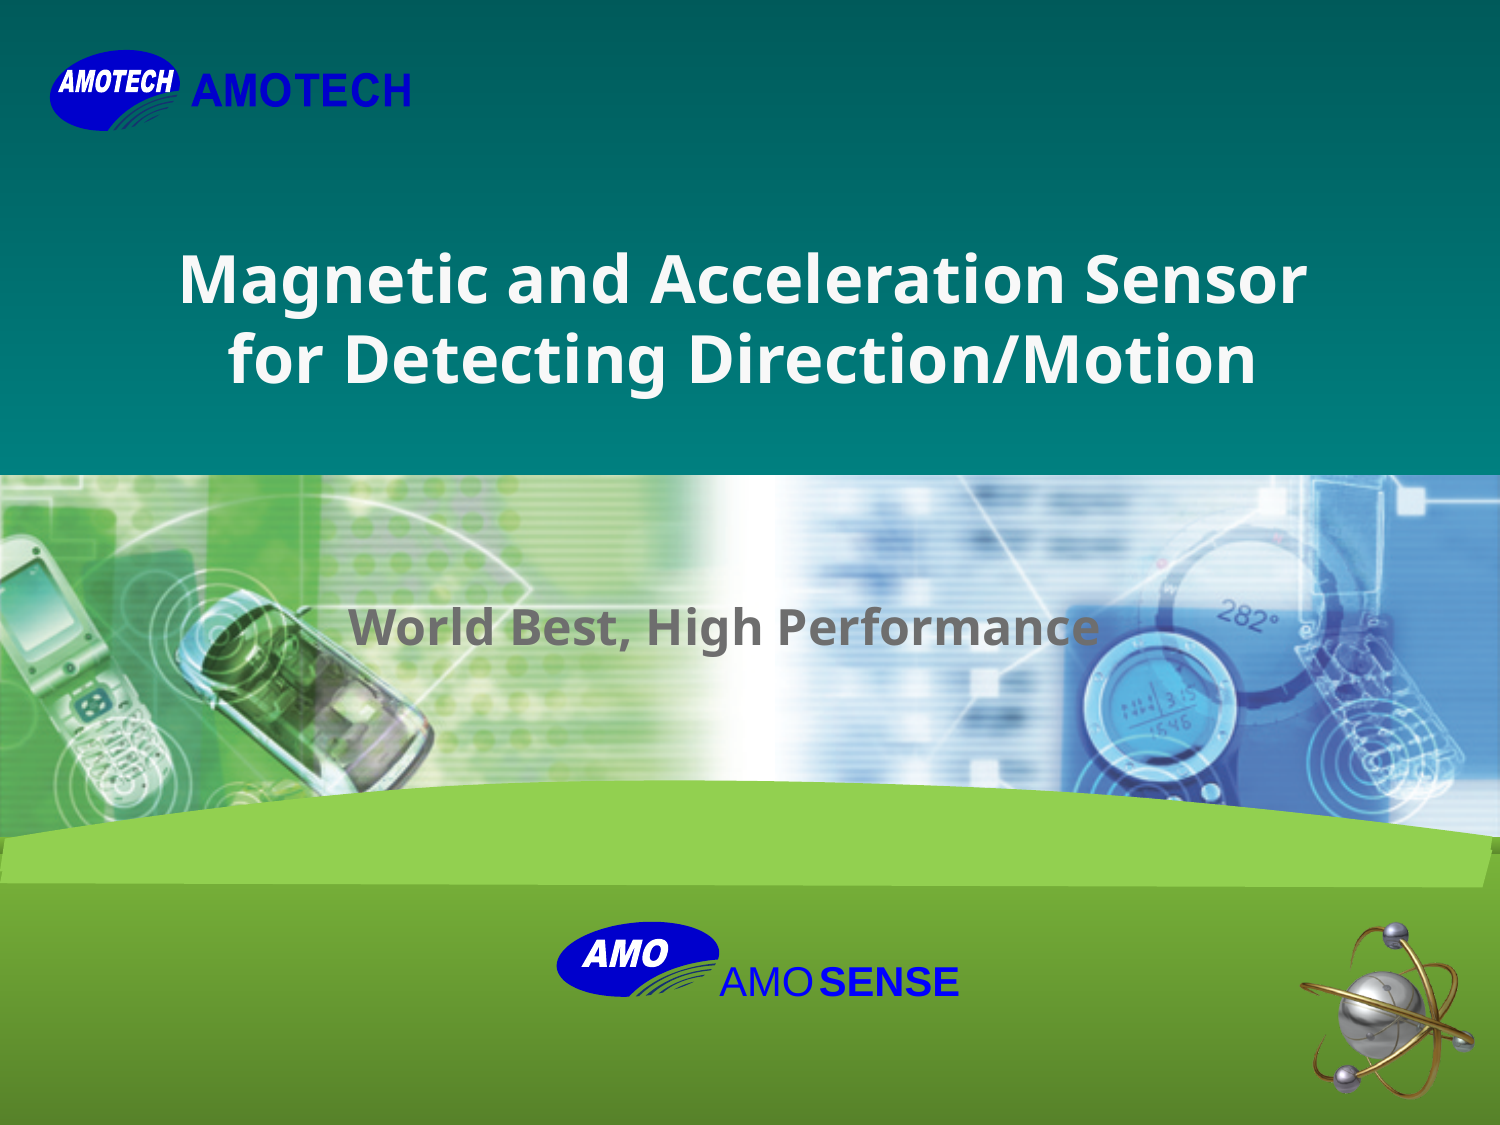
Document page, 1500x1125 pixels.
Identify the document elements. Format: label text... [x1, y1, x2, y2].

picture [0, 475, 1500, 837]
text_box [556, 921, 976, 1013]
text_box World Best, High Performance [249, 562, 1213, 688]
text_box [49, 49, 410, 132]
title Magnetic and Acceleration Sensor for Detecting Direction/Motion [112, 229, 1375, 413]
picture [1299, 921, 1476, 1101]
